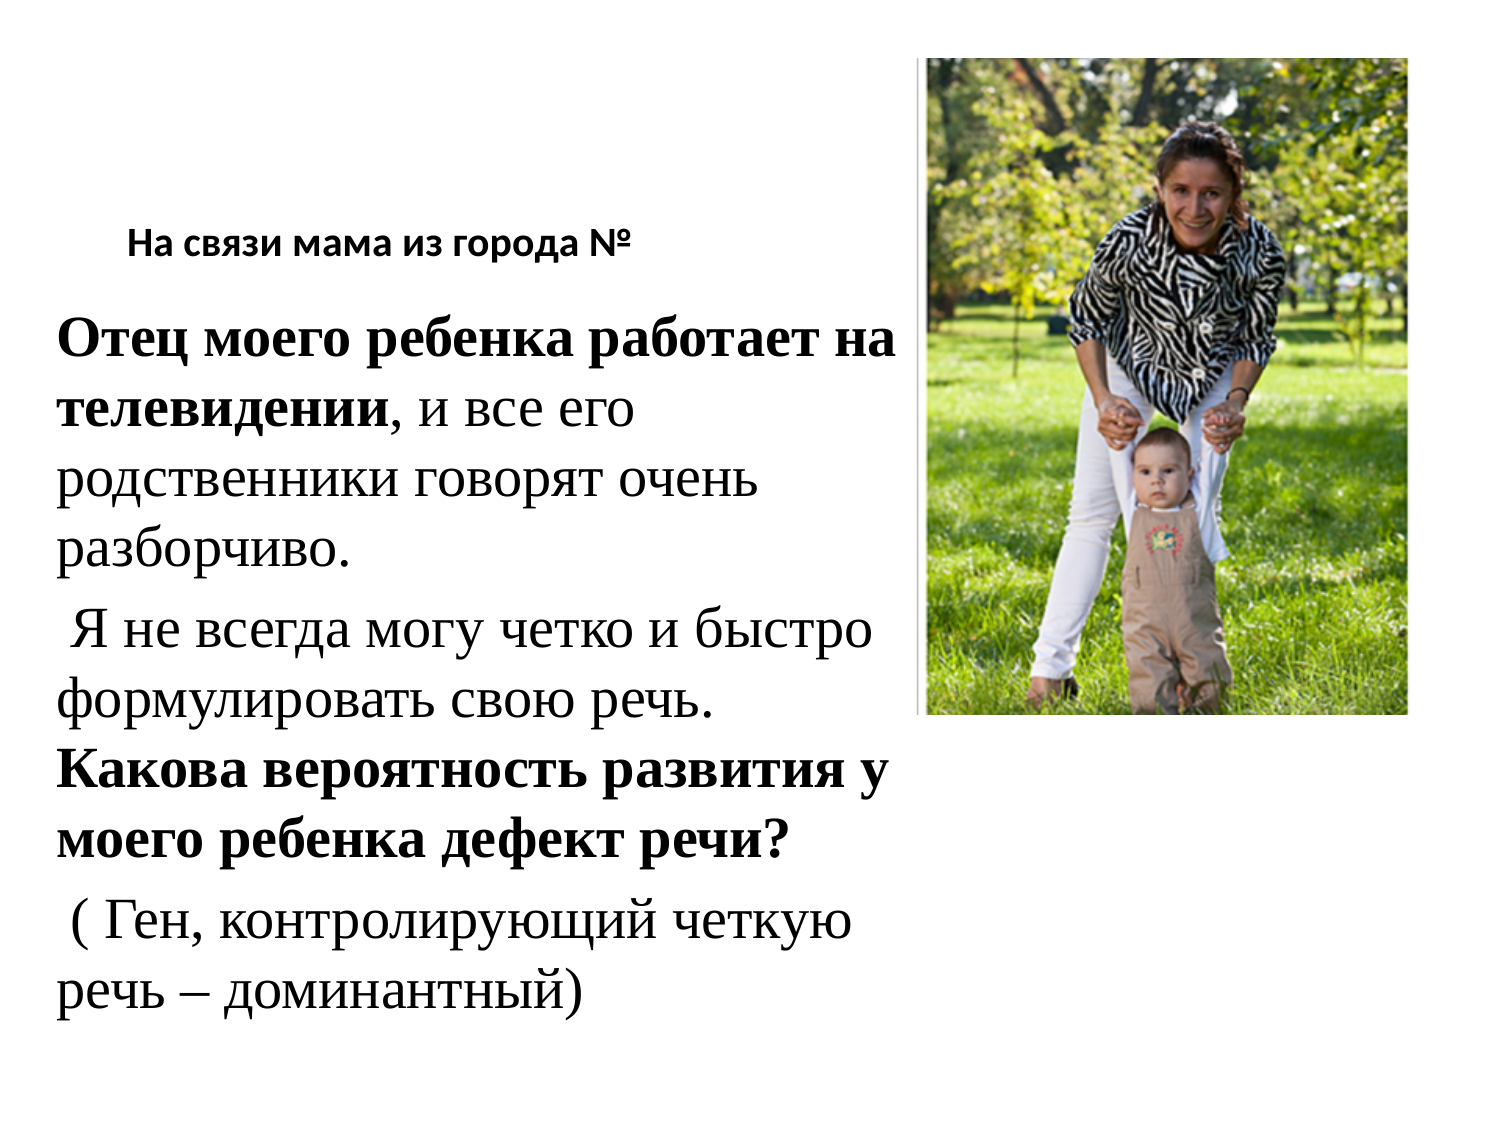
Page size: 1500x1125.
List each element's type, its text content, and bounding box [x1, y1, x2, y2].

list Отец моего ребенка работает на телевидении, и все его родственники говорят очень разборчиво. Я не всегда могу четко и быстро формулировать свою речь. Какова вероятность развития у моего ребенка дефект речи? ( Ген, контролирующий четкую речь – доминантный) [41, 290, 916, 1047]
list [916, 57, 1411, 715]
title На связи мама из города № [112, 66, 709, 273]
